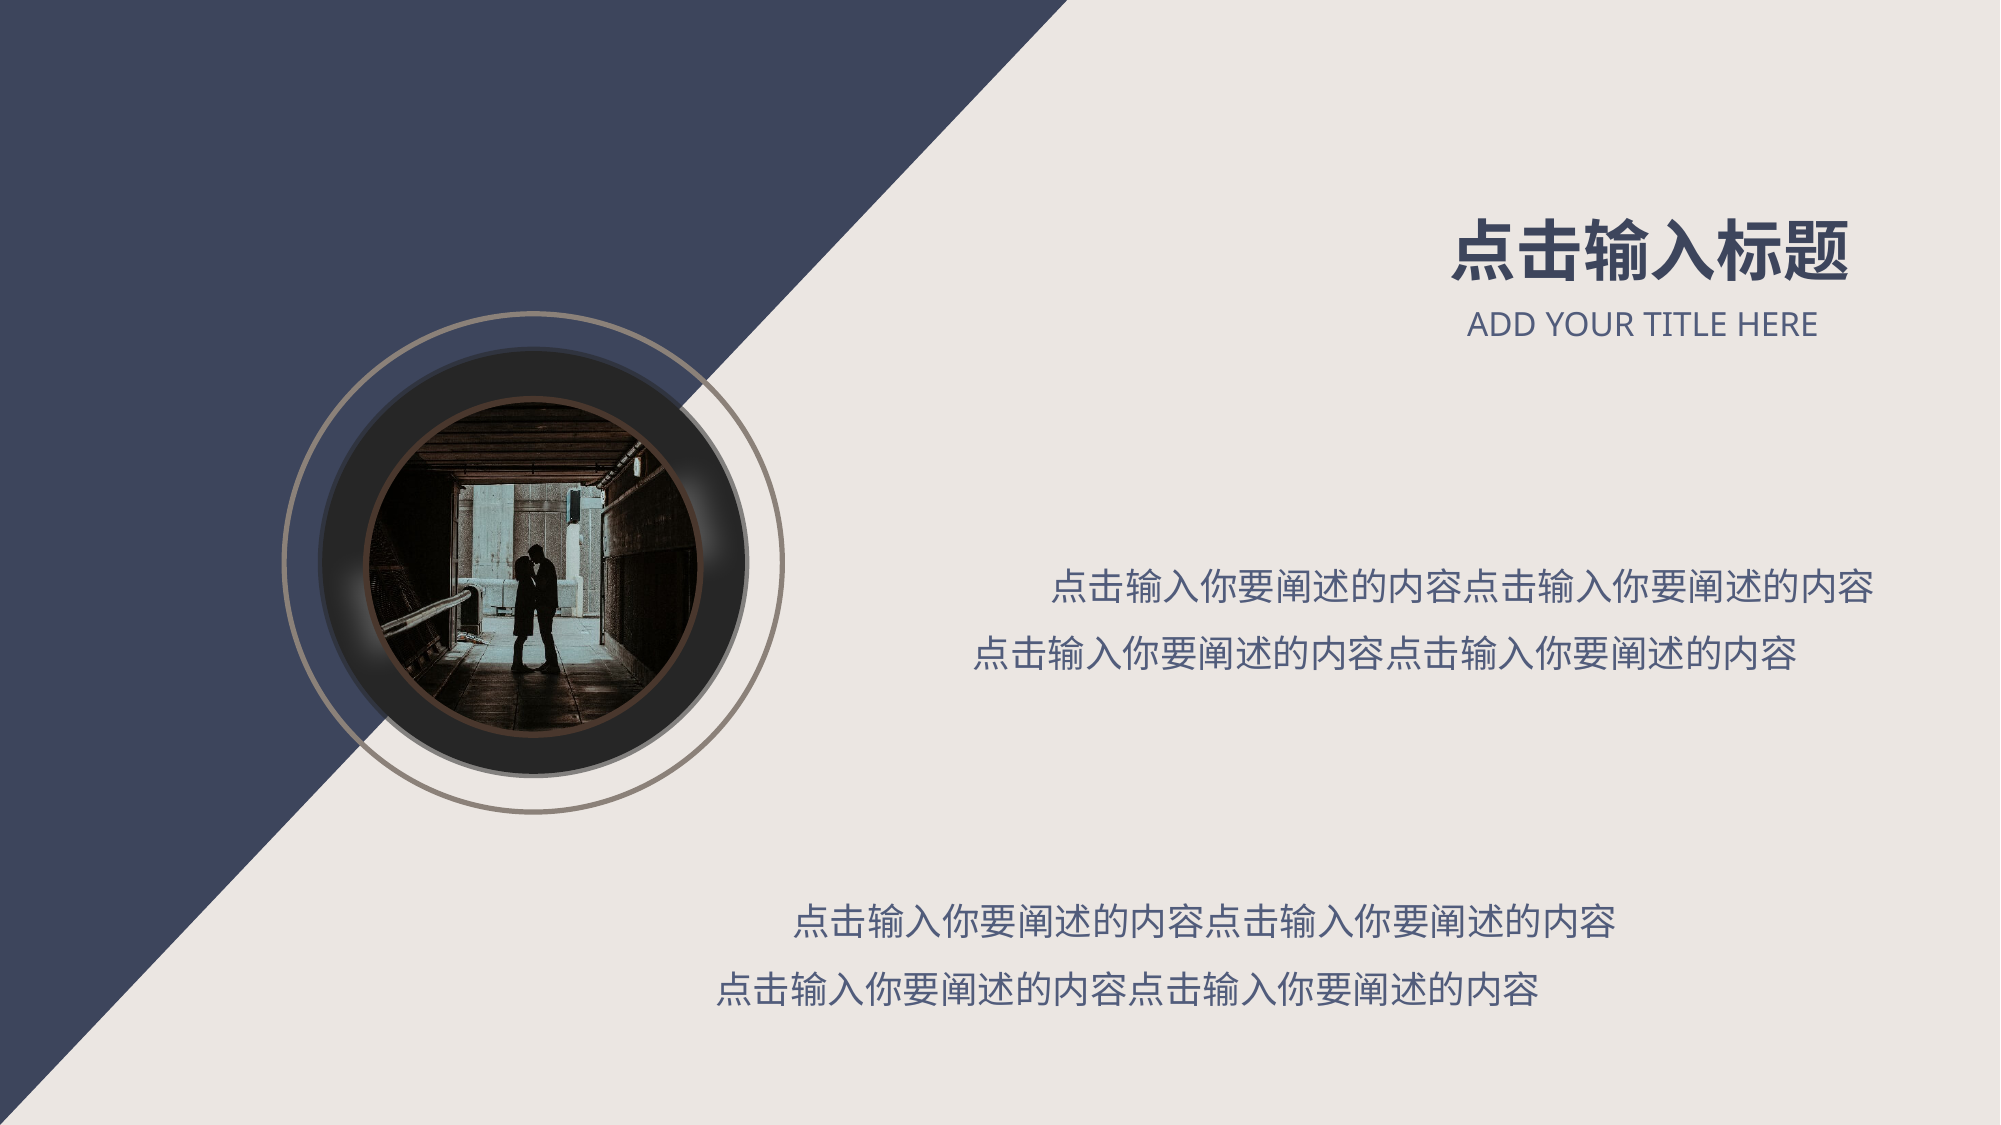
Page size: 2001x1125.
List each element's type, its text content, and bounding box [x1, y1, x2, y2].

text_box [0, 0, 1069, 1125]
text_box 点击输入你要阐述的内容点击输入你要阐述的内容点击输入你要阐述的内容点击输入你要阐述的内容 [958, 532, 1892, 728]
text_box 点击输入你要阐述的内容点击输入你要阐述的内容点击输入你要阐述的内容点击输入你要阐述的内容 [700, 868, 1634, 1064]
text_box [400, 312, 667, 351]
text_box ADD YOUR TITLE HERE [1452, 295, 1834, 351]
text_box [322, 351, 745, 774]
text_box [283, 428, 322, 697]
text_box [745, 429, 784, 697]
text_box 点击输入标题 [1435, 201, 1866, 296]
text_box [399, 774, 668, 814]
